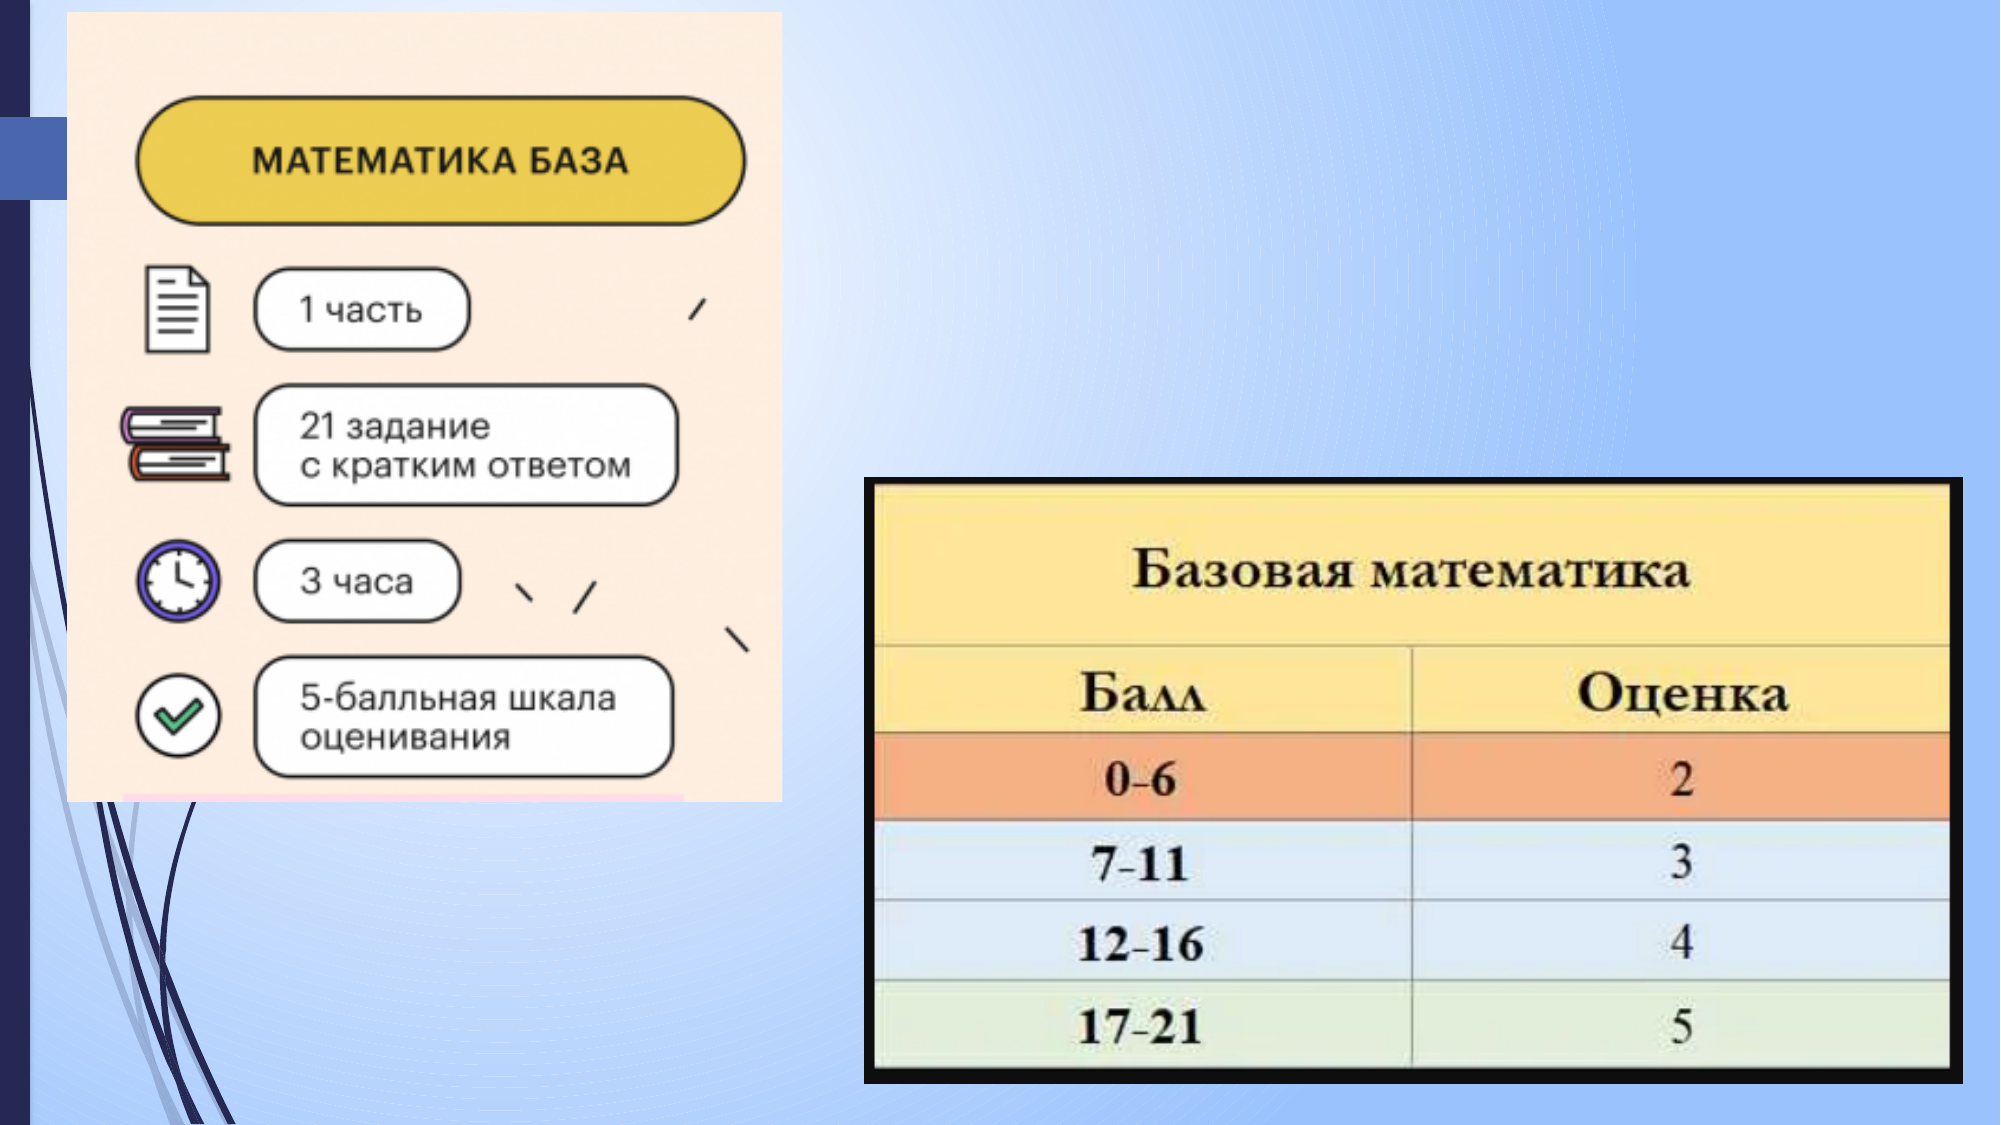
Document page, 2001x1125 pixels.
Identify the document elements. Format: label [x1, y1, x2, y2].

picture [66, 11, 783, 802]
picture [864, 477, 1963, 1084]
